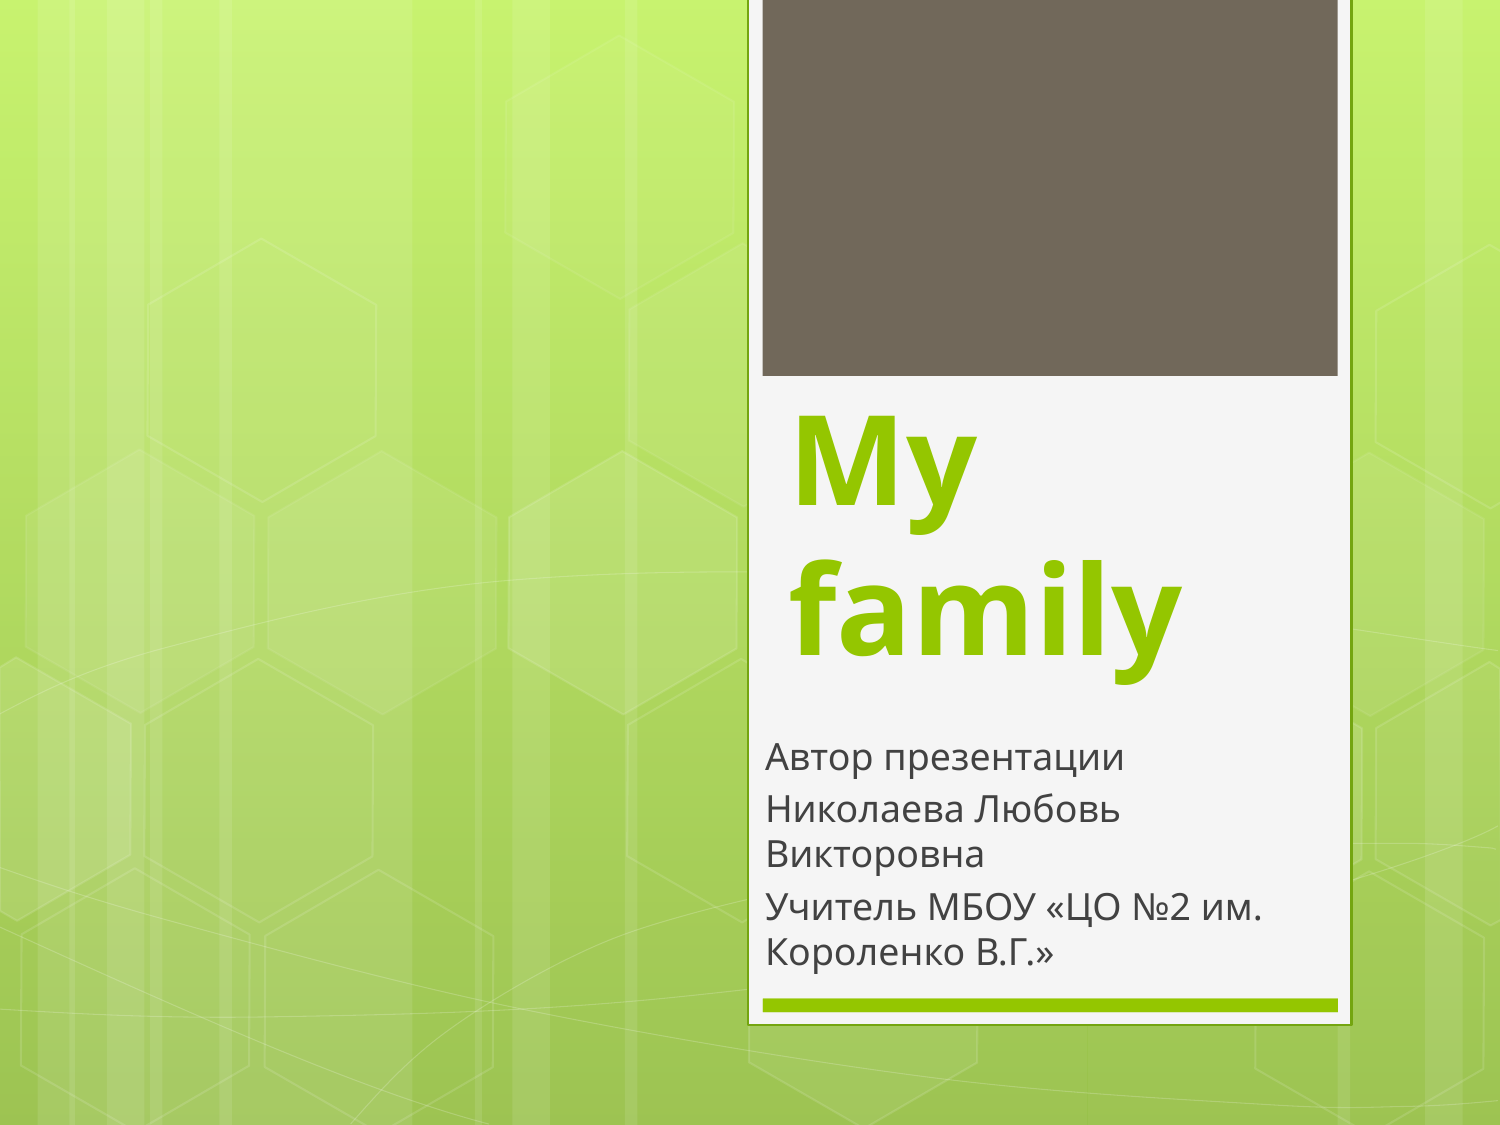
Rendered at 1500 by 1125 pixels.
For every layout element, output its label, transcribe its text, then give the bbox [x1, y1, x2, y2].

subtitle Автор презентации Николаева Любовь Викторовна Учитель МБОУ «ЦО №2 им. Короленко В.Г.» [750, 725, 1353, 988]
title My family [773, 408, 1318, 689]
